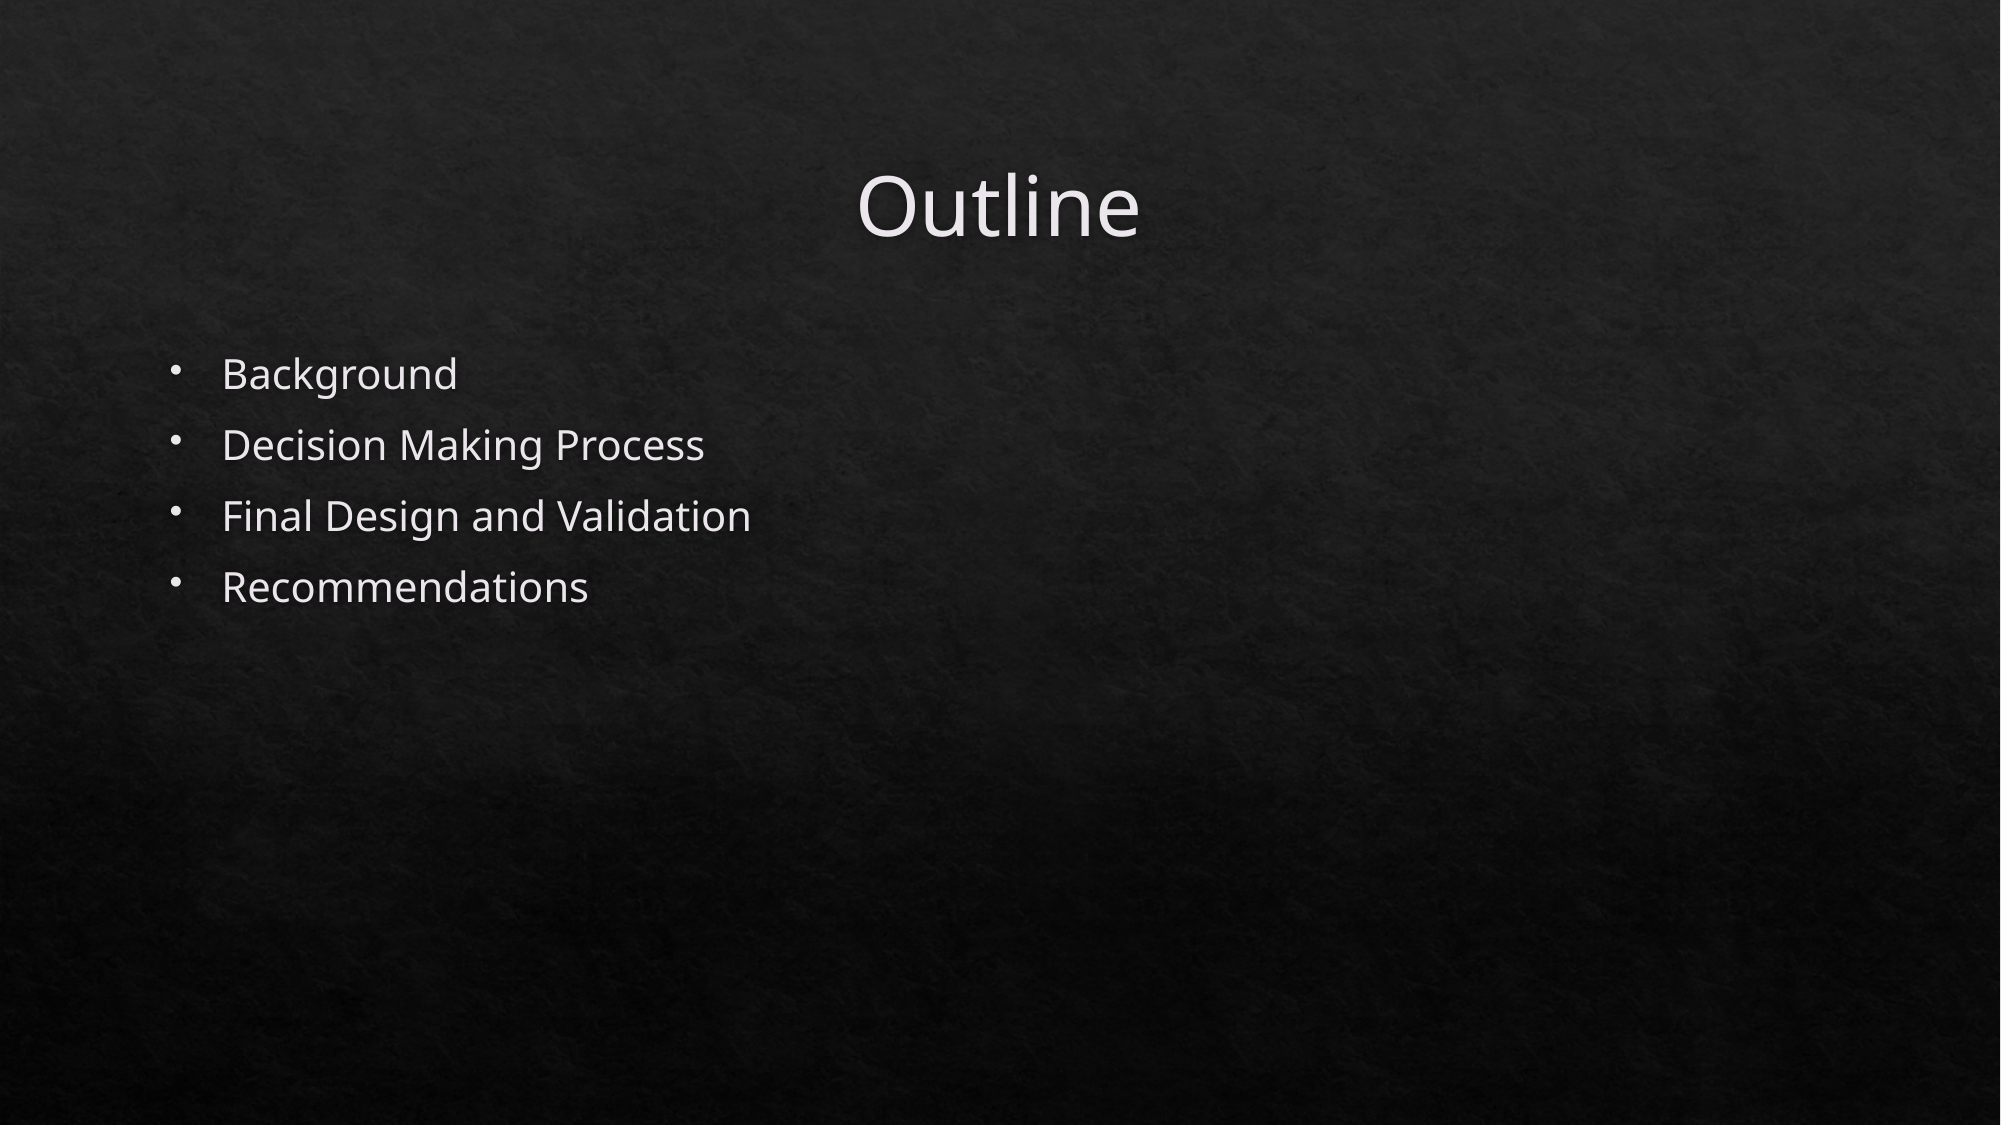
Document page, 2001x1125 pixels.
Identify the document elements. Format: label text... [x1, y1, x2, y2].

title Outline [149, 99, 1849, 307]
list Background Decision Making Process Final Design and Validation Recommendations [149, 340, 1849, 950]
